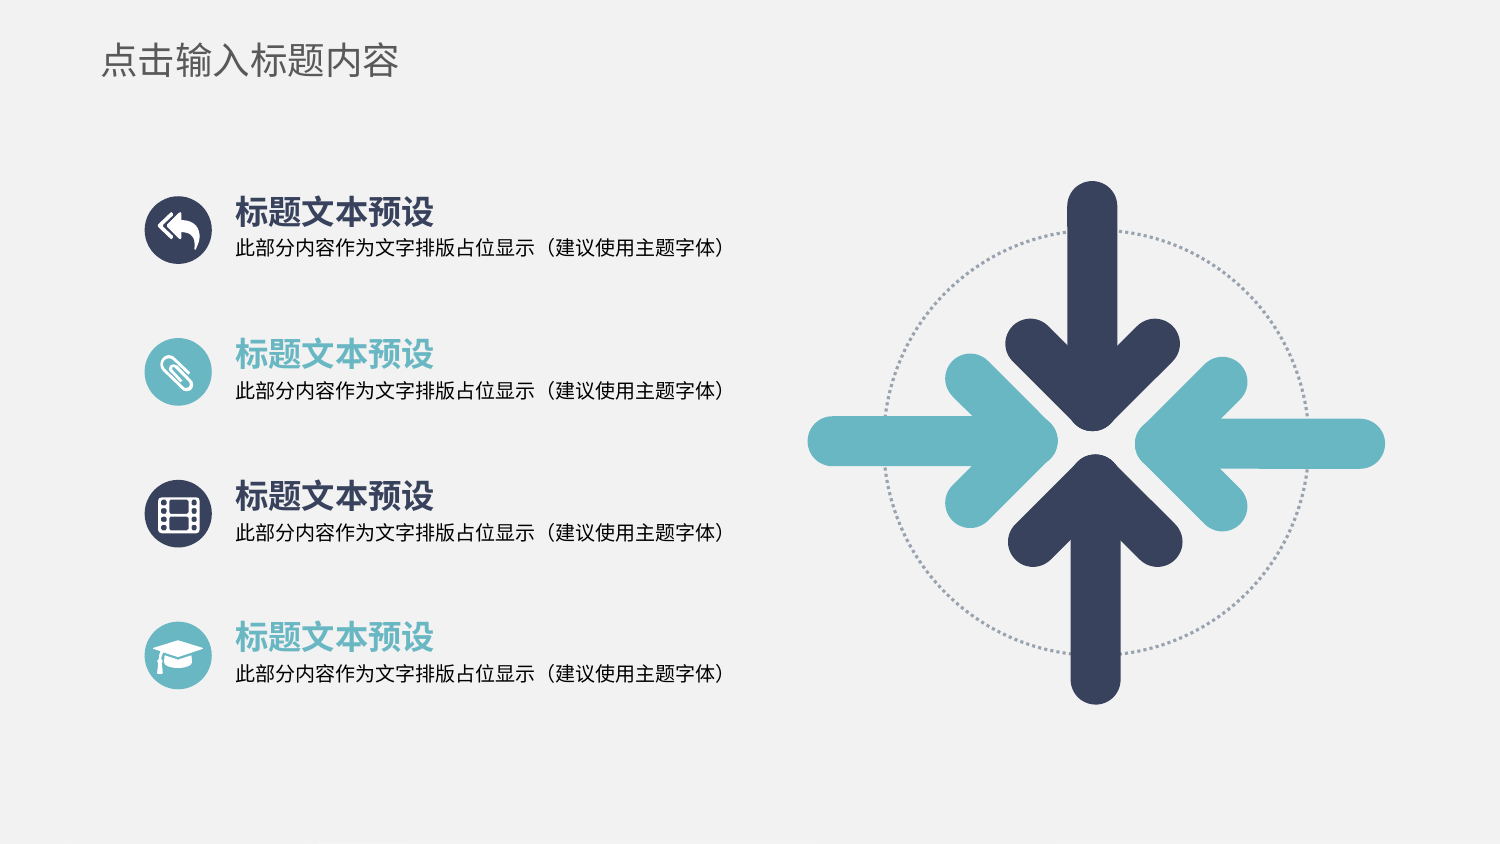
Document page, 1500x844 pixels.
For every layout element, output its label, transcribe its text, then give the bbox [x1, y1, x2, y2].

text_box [807, 180, 1386, 705]
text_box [144, 188, 796, 699]
text_box 点击输入标题内容 [100, 28, 450, 91]
